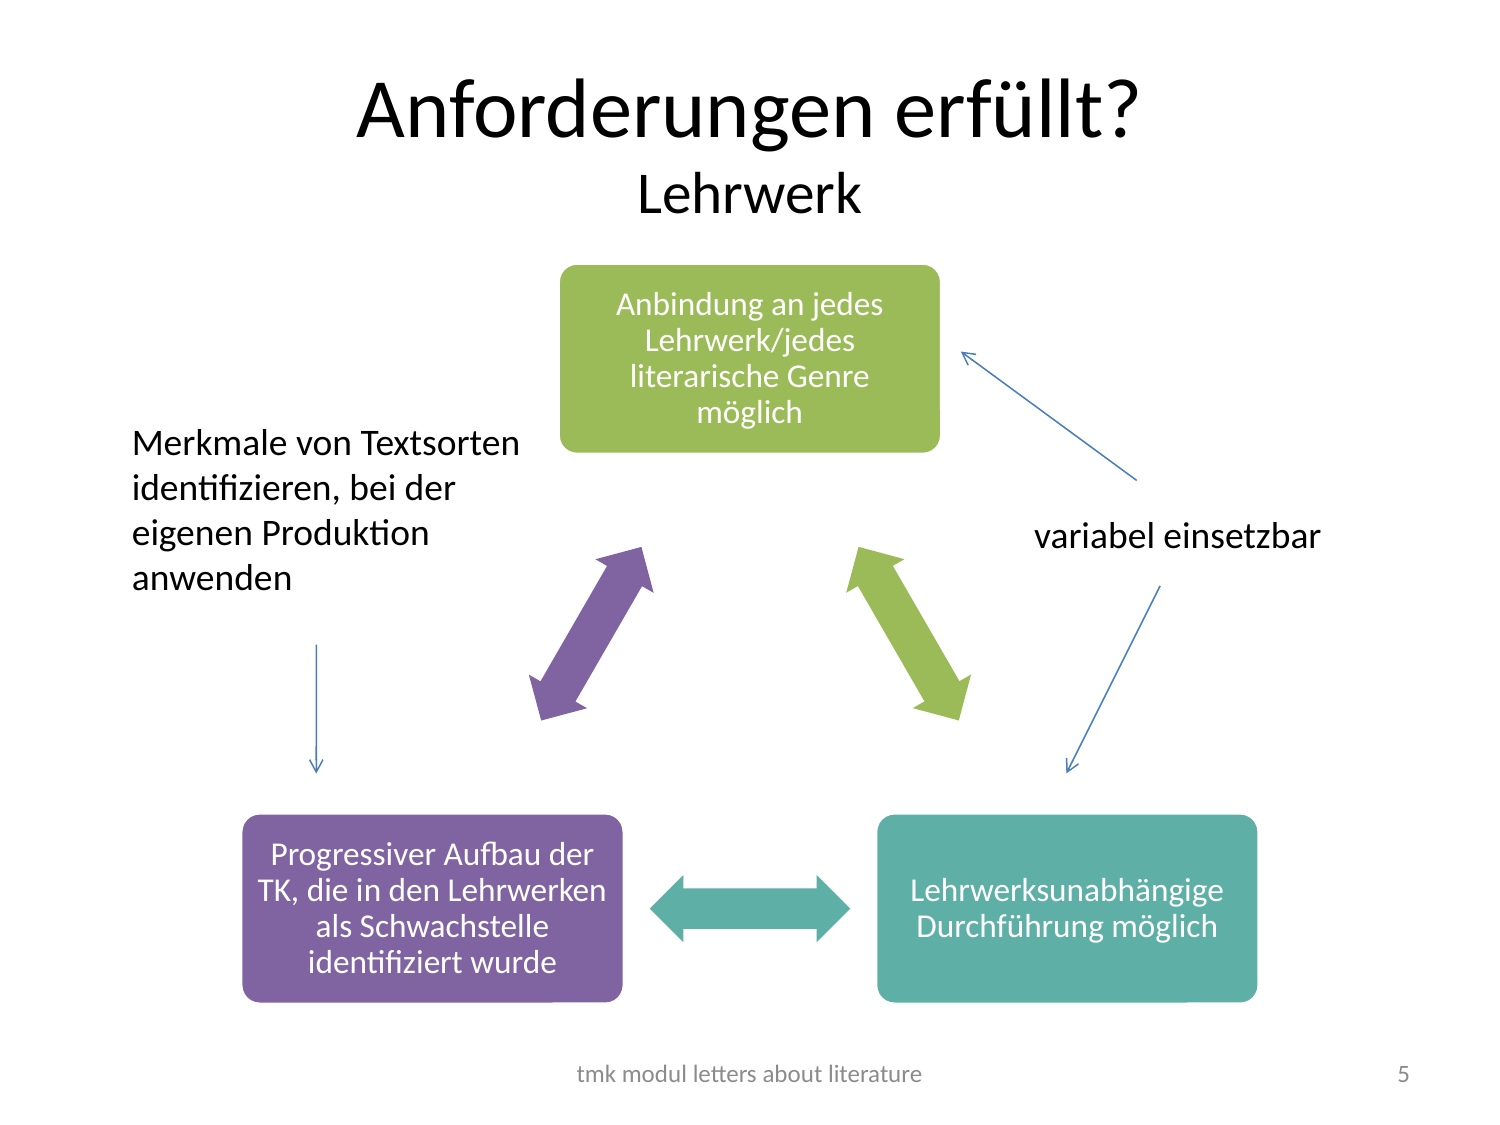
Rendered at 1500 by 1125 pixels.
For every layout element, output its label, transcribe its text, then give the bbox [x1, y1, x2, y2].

slide_number 5 [1074, 1042, 1425, 1103]
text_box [1019, 632, 1208, 727]
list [74, 262, 1426, 1006]
footer tmk modul letters about literature [512, 1042, 988, 1103]
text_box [960, 351, 1137, 481]
title Anforderungen erfüllt? Lehrwerk [75, 45, 1425, 233]
